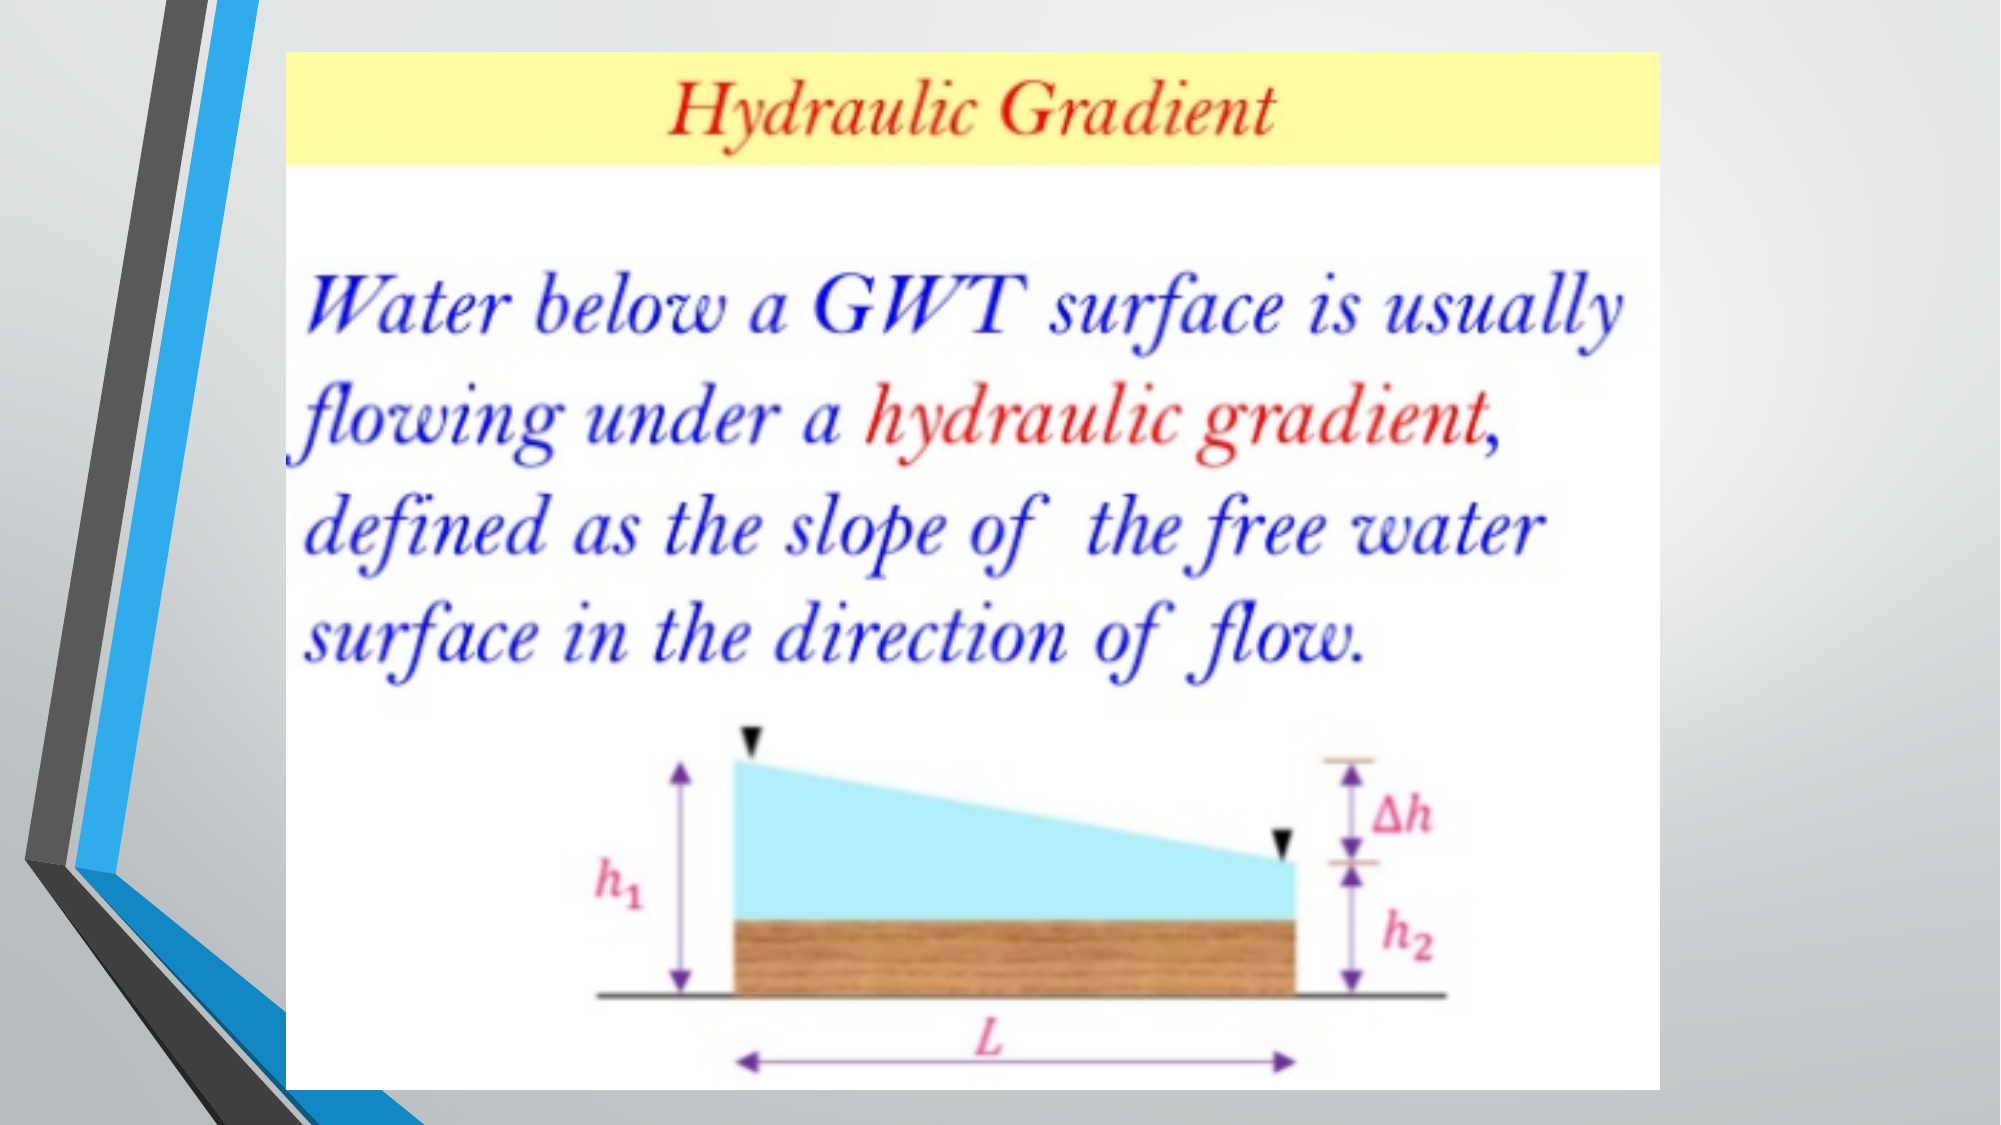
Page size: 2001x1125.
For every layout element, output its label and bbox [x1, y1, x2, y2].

picture [286, 51, 1661, 1090]
